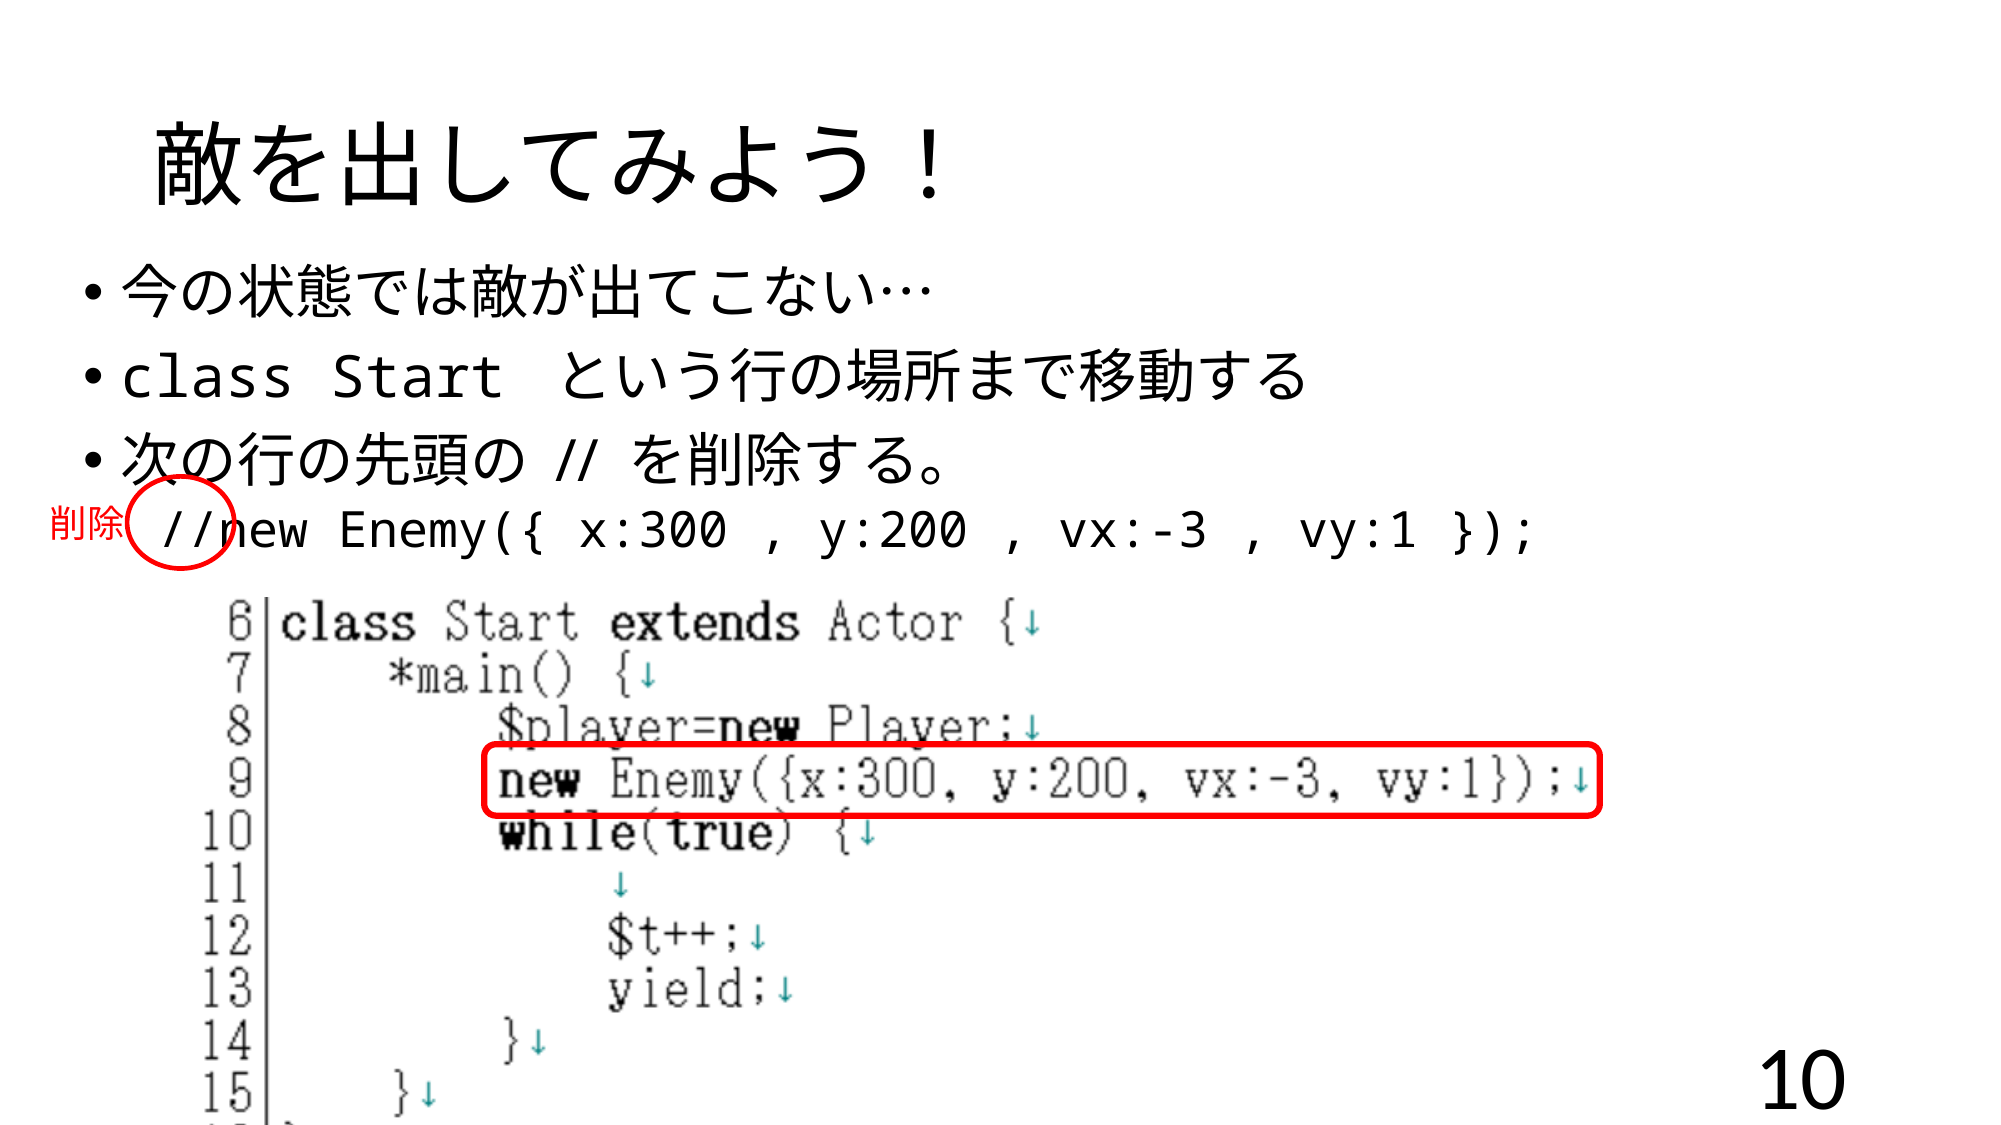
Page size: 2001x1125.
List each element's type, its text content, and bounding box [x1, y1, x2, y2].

title 敵を出してみよう！ [137, 59, 1863, 278]
list 今の状態では敵が出てこない… class Start という行の場所まで移動する 次の行の先頭の // を削除する。 //new Enemy({ x:300 , y:200 , vx:-3 , vy:1 }); [68, 256, 1794, 970]
picture [165, 597, 1600, 1125]
slide_number 10 [1600, 1042, 1863, 1103]
text_box [138, 475, 236, 570]
text_box 削除 [34, 492, 143, 552]
